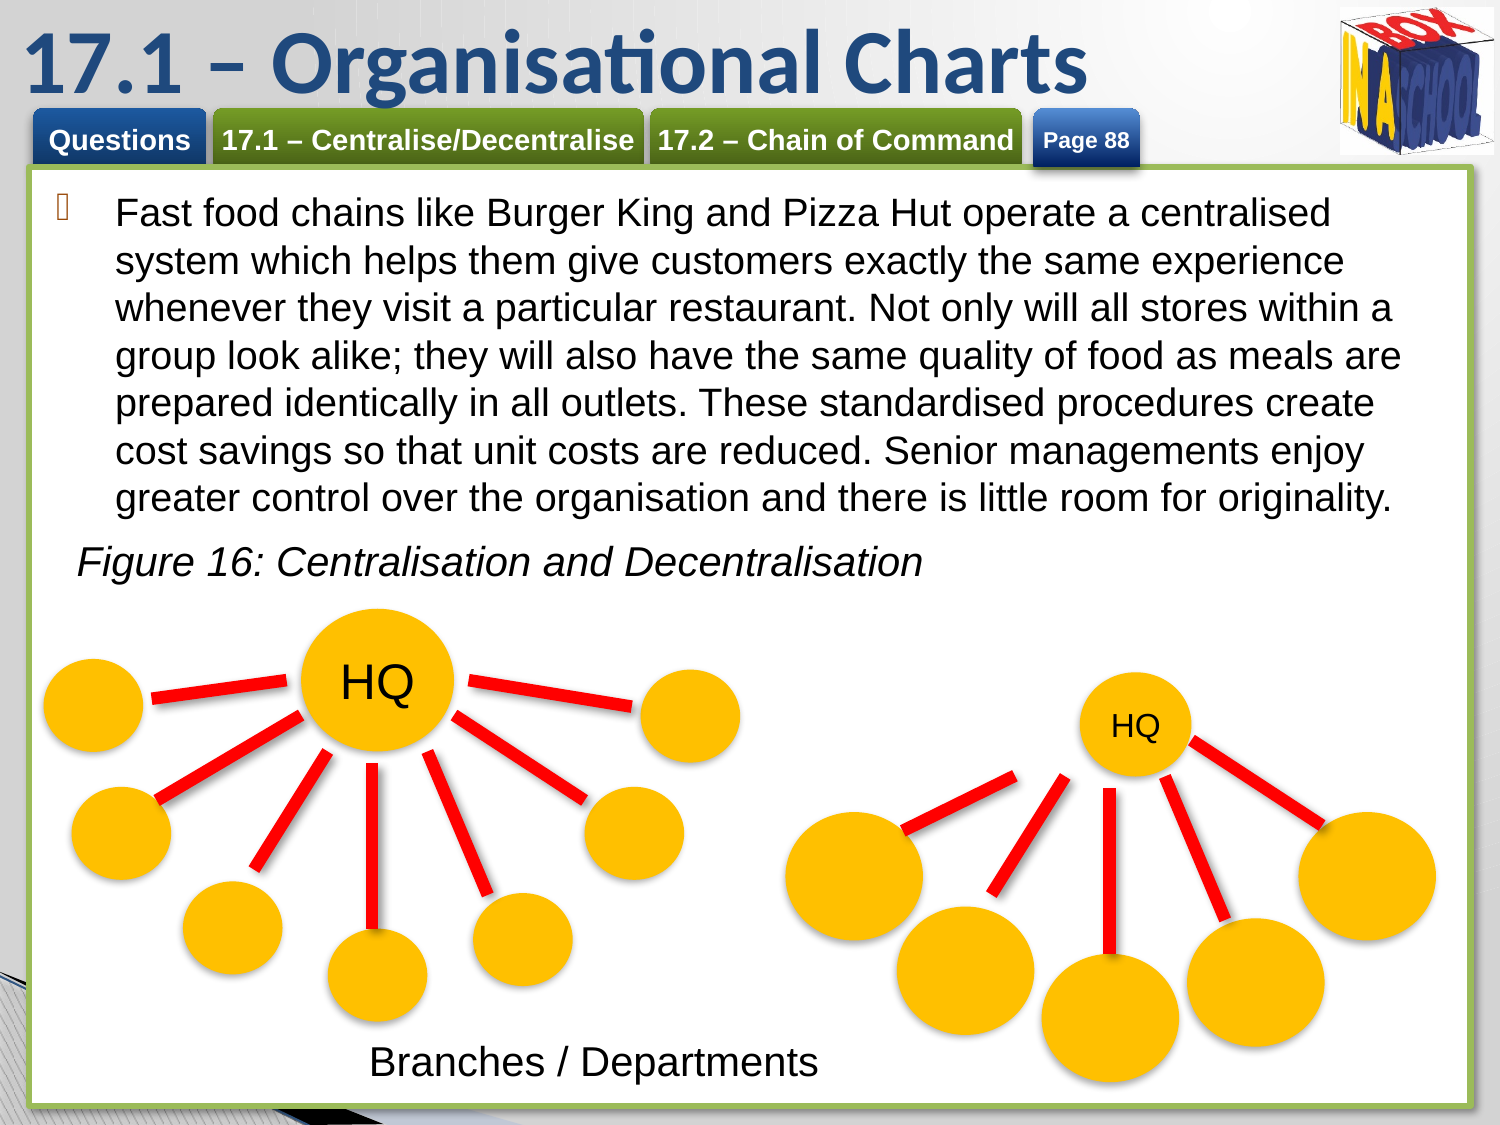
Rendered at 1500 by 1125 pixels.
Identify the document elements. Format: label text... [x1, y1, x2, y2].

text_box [253, 751, 328, 870]
text_box [1037, 949, 1184, 1087]
text_box Page 88 [1033, 108, 1140, 168]
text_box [902, 775, 1016, 832]
text_box Fast food chains like Burger King and Pizza Hut operate a centralised system which helps them give customers exactly the same experience whenever they visit a particular restaurant. Not only will all stores within a group look alike; they will also have the same quality of food as meals are prepared identically in all outlets. These standardised procedures create cost savings so that unit costs are reduced. Senior managements enjoy greater control over the organisation and there is little room for originality. [41, 179, 1447, 527]
text_box [1182, 913, 1330, 1052]
text_box [67, 782, 176, 885]
text_box [780, 807, 928, 945]
text_box Branches / Departments [354, 1027, 984, 1093]
title 17.1 – Organisational Charts [5, 11, 1270, 102]
text_box Figure 16: Centralisation and Decentralisation [61, 527, 940, 593]
text_box [892, 902, 1039, 1040]
picture [1340, 7, 1495, 155]
text_box HQ [1075, 667, 1197, 782]
text_box [178, 876, 288, 979]
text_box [1164, 776, 1226, 921]
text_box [453, 714, 585, 801]
text_box [636, 665, 745, 768]
text_box [580, 782, 689, 885]
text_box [427, 751, 489, 896]
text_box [151, 679, 287, 699]
picture [281, 1114, 303, 1125]
text_box [1293, 807, 1441, 945]
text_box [991, 776, 1066, 895]
text_box [323, 925, 432, 1027]
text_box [156, 714, 302, 801]
text_box [39, 654, 148, 757]
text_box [1191, 739, 1323, 826]
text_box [468, 679, 632, 707]
text_box HQ [296, 604, 459, 756]
text_box [468, 888, 578, 991]
